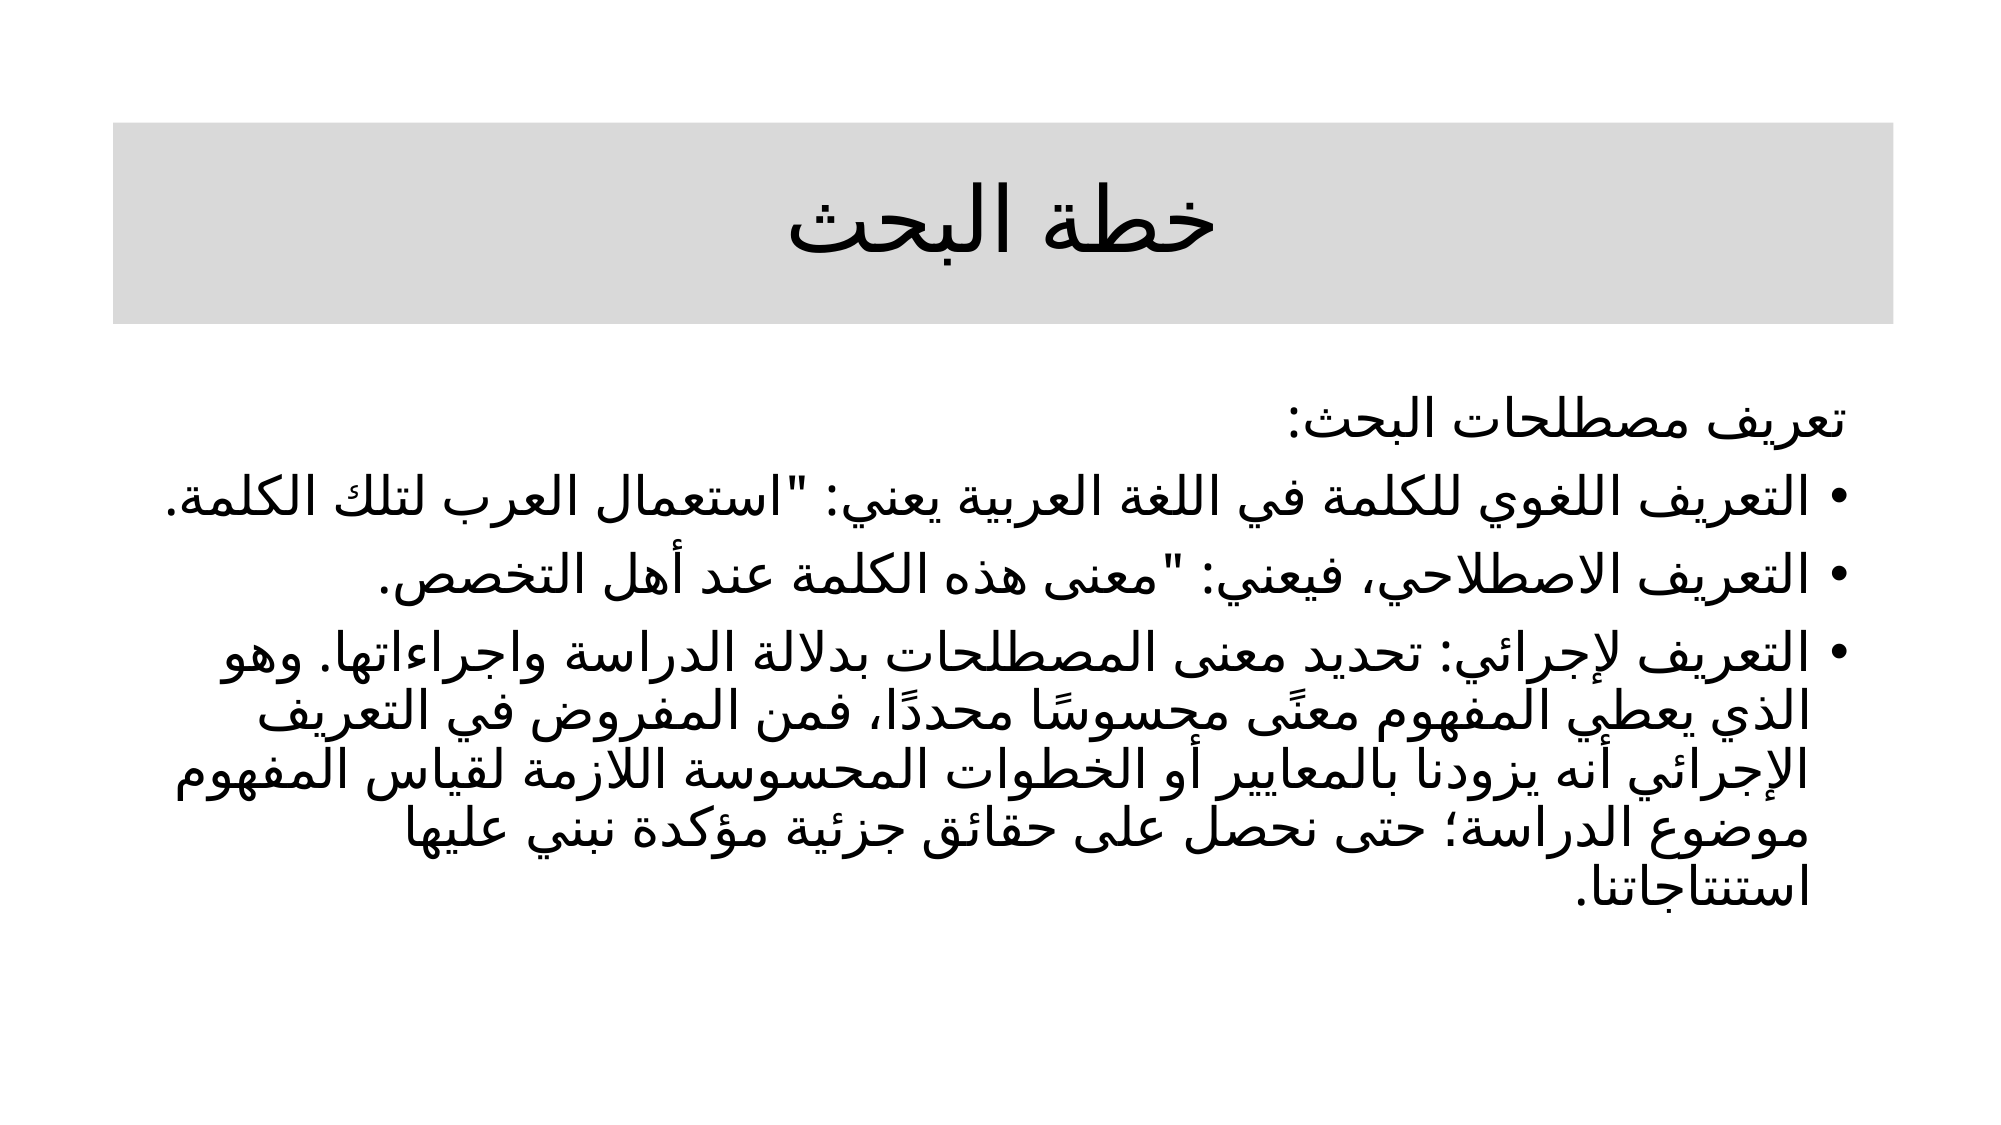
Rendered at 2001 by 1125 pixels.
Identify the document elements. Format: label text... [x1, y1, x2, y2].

title خطة البحث [113, 122, 1894, 324]
list تعريف مصطلحات البحث: التعريف اللغوي للكلمة في اللغة العربية يعني: "استعمال العرب لتلك الكلمة. التعريف الاصطلاحي، فيعني: "معنى هذه الكلمة عند أهل التخصص. التعريف لإجرائي: تحديد معنى المصطلحات بدلالة الدراسة واجراءاتها. وهو الذي يعطي المفهوم معنًى محسوسًا محددًا، فمن المفروض في التعريف الإجرائي أنه يزودنا بالمعايير أو الخطوات المحسوسة اللازمة لقياس المفهوم موضوع الدراسة؛ حتى نحصل على حقائق جزئية مؤكدة نبني عليها استنتاجاتنا. [137, 299, 1863, 1014]
